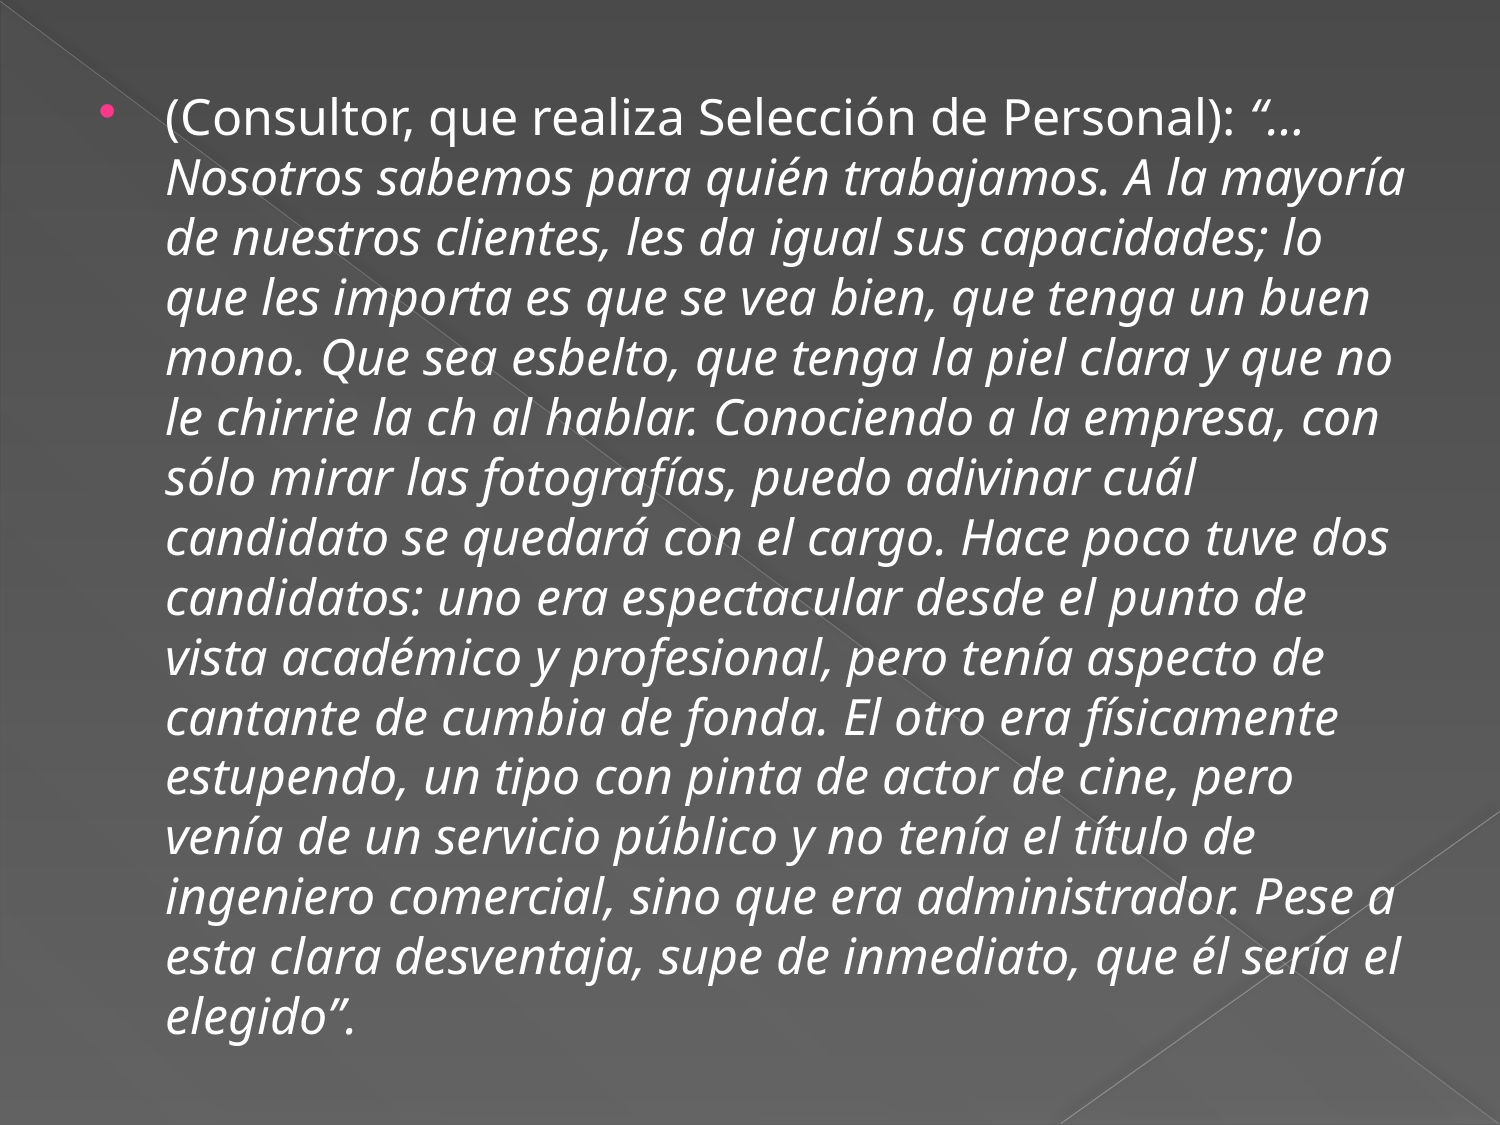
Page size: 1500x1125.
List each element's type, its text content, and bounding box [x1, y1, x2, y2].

list (Consultor, que realiza Selección de Personal): “… Nosotros sabemos para quién trabajamos. A la mayoría de nuestros clientes, les da igual sus capacidades; lo que les importa es que se vea bien, que tenga un buen mono. Que sea esbelto, que tenga la piel clara y que no le chirrie la ch al hablar. Conociendo a la empresa, con sólo mirar las fotografías, puedo adivinar cuál candidato se quedará con el cargo. Hace poco tuve dos candidatos: uno era espectacular desde el punto de vista académico y profesional, pero tenía aspecto de cantante de cumbia de fonda. El otro era físicamente estupendo, un tipo con pinta de actor de cine, pero venía de un servicio público y no tenía el título de ingeniero comercial, sino que era administrador. Pese a esta clara desventaja, supe de inmediato, que él sería el elegido”. [75, 78, 1425, 1059]
